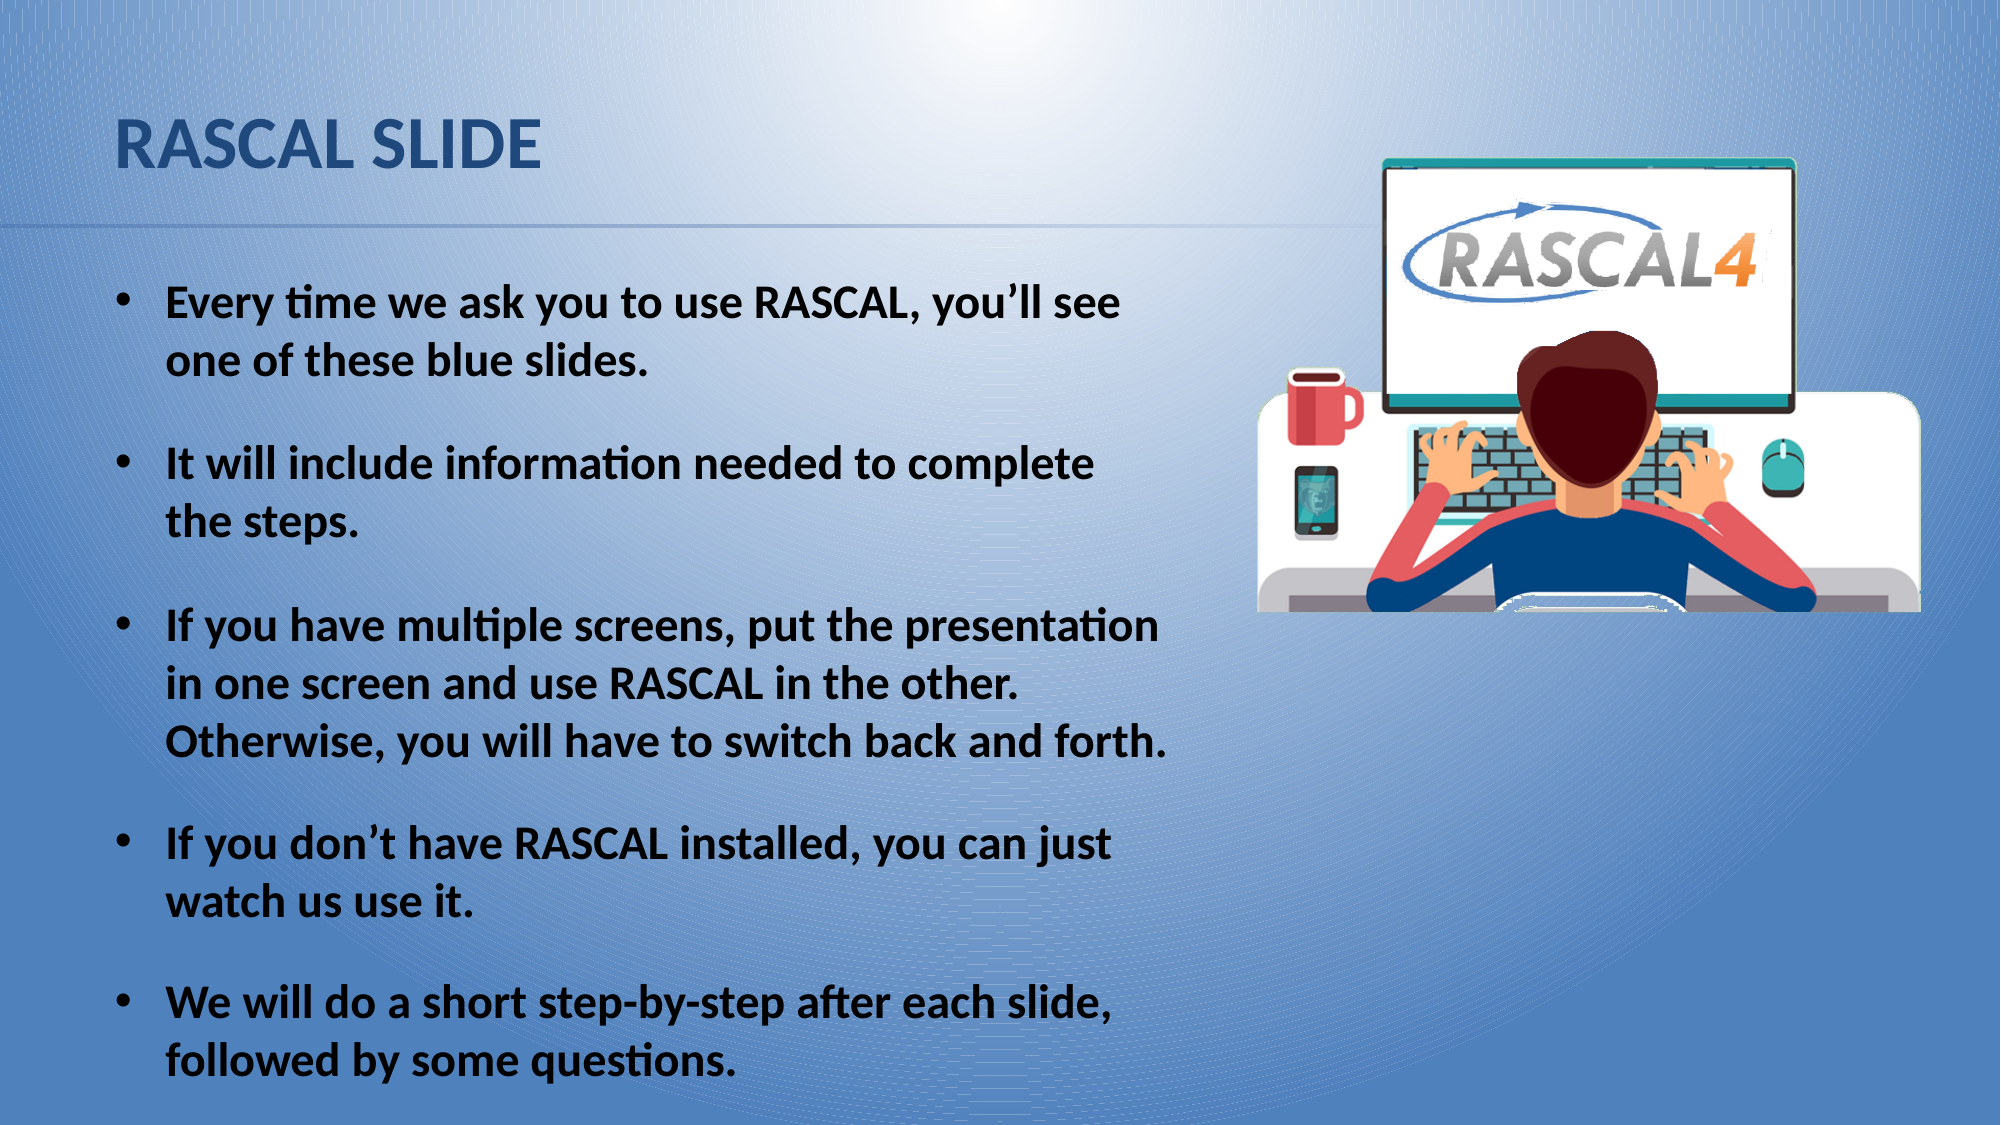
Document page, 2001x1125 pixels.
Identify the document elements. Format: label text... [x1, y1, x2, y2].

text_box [1227, 141, 1949, 667]
title RASCAL Slide [99, 45, 1900, 233]
list Every time we ask you to use RASCAL, you’ll see one of these blue slides. It will include information needed to complete the steps. If you have multiple screens, put the presentation in one screen and use RASCAL in the other. Otherwise, you will have to switch back and forth. If you don’t have RASCAL installed, you can just watch us use it. We will do a short step-by-step after each slide, followed by some questions. [99, 262, 1188, 1113]
